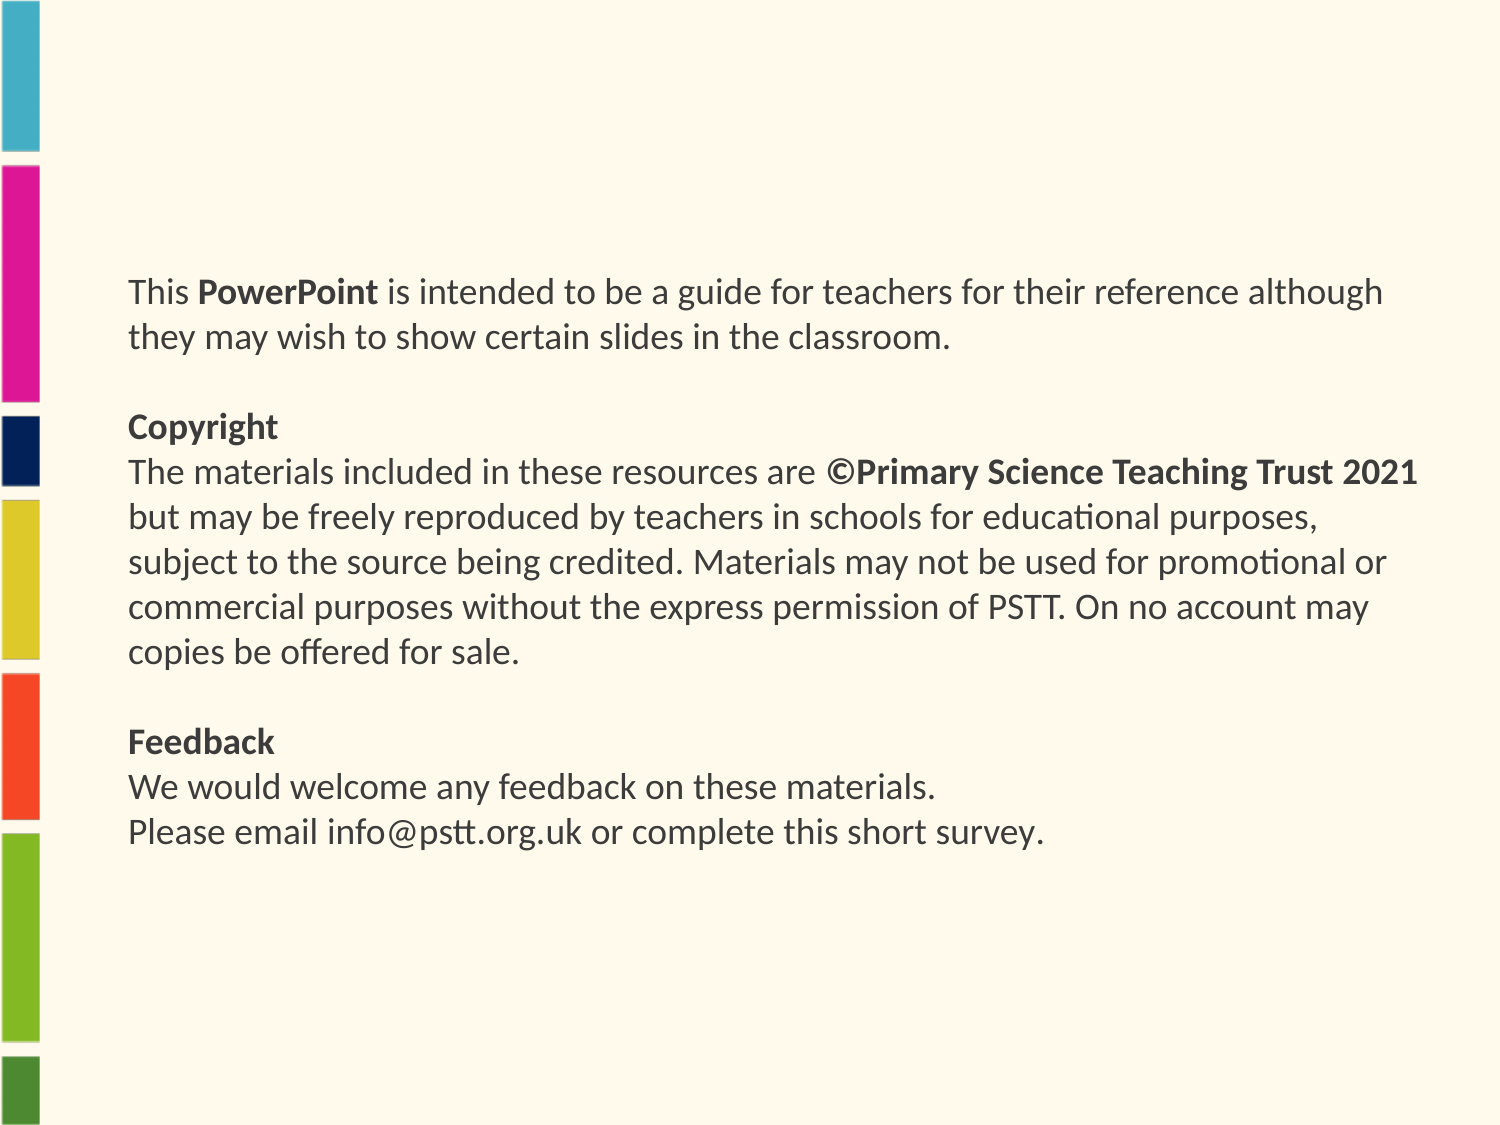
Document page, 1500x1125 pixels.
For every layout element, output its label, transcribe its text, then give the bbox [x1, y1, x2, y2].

picture [2, 1, 39, 1124]
text_box This PowerPoint is intended to be a guide for teachers for their reference although they may wish to show certain slides in the classroom. Copyright The materials included in these resources are ©Primary Science Teaching Trust 2021 but may be freely reproduced by teachers in schools for educational purposes, subject to the source being credited. Materials may not be used for promotional or commercial purposes without the express permission of PSTT. On no account may copies be offered for sale. Feedback We would welcome any feedback on these materials. Please email info@pstt.org.uk or complete this short survey. [113, 259, 1440, 860]
